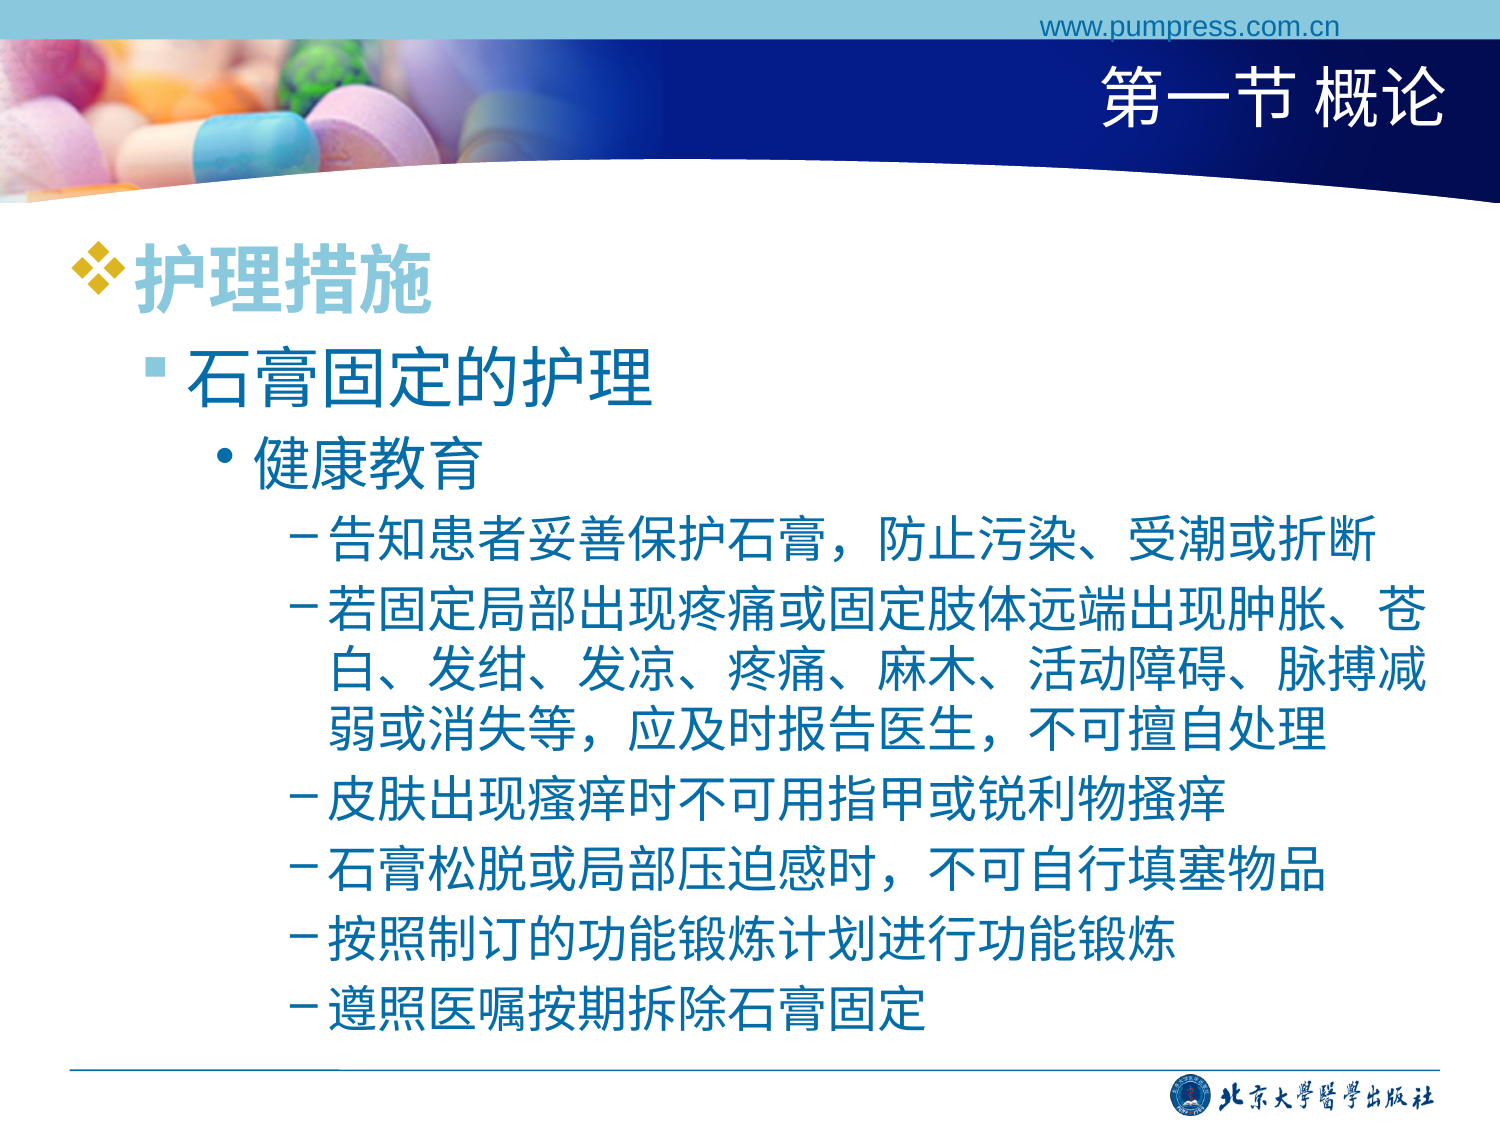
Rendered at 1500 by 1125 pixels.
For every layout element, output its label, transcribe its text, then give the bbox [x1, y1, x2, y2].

title 第一节 概论 [137, 49, 1463, 143]
picture [1170, 1074, 1436, 1118]
slide_number www.pumpress.com.cn [1025, 0, 1463, 38]
list 护理措施 石膏固定的护理 健康教育 告知患者妥善保护石膏，防止污染、受潮或折断 若固定局部出现疼痛或固定肢体远端出现肿胀、苍白、发绀、发凉、疼痛、麻木、活动障碍、脉搏减弱或消失等，应及时报告医生，不可擅自处理 皮肤出现瘙痒时不可用指甲或锐利物搔痒 石膏松脱或局部压迫感时，不可自行填塞物品 按照制订的功能锻炼计划进行功能锻炼 遵照医嘱按期拆除石膏固定 [49, 224, 1463, 1026]
picture [0, 40, 1500, 203]
